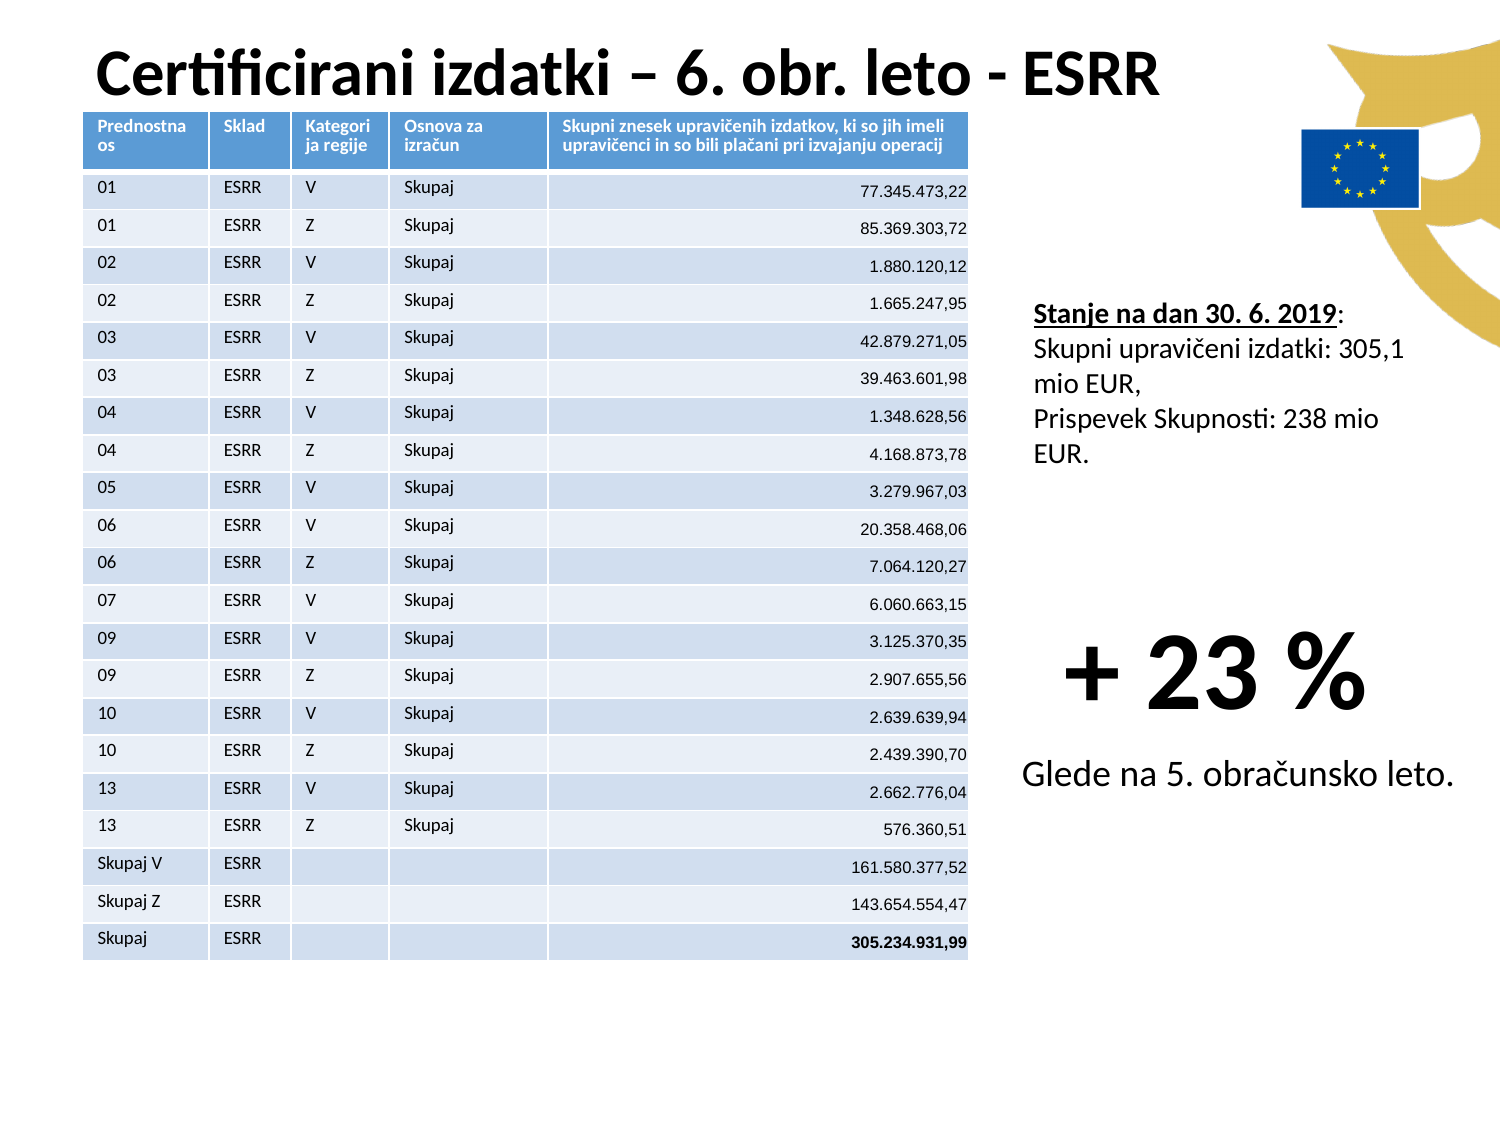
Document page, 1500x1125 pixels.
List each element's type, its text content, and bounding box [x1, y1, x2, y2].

table_cell V [292, 774, 388, 810]
table_cell Skupaj [390, 323, 547, 359]
table_cell 13 [83, 811, 208, 847]
table_cell Z [292, 736, 388, 772]
table_cell 01 [83, 175, 208, 209]
table_cell Z [292, 811, 388, 847]
table_cell Skupaj [390, 436, 547, 471]
table_header Kategorija regije [292, 112, 388, 169]
table_cell Skupaj V [83, 849, 208, 885]
table_cell ESRR [210, 661, 290, 697]
table_cell ESRR [210, 175, 290, 209]
table_cell Z [292, 436, 388, 471]
table_cell 03 [83, 323, 208, 359]
table_cell 20.358.468,06 [549, 511, 968, 547]
table_cell Skupaj [390, 248, 547, 284]
table_header Skupni znesek upravičenih izdatkov, ki so jih imeli upravičenci in so bili plačani pri izvajanju operacij [549, 112, 968, 169]
table_cell ESRR [210, 473, 290, 509]
table_cell ESRR [210, 511, 290, 547]
table_cell Skupaj [390, 361, 547, 396]
table_cell 06 [83, 548, 208, 584]
table_cell 09 [83, 624, 208, 659]
table_cell ESRR [210, 548, 290, 584]
table_cell 1.348.628,56 [549, 398, 968, 434]
table_cell ESRR [210, 361, 290, 396]
table_cell Skupaj [390, 210, 547, 246]
table_cell 06 [83, 511, 208, 547]
table_cell 1.665.247,95 [549, 285, 968, 321]
table_cell Skupaj [390, 398, 547, 434]
table_cell Skupaj [390, 473, 547, 509]
table_cell 2.439.390,70 [549, 736, 968, 772]
table_cell 576.360,51 [549, 811, 968, 847]
table_cell 05 [83, 473, 208, 509]
table_cell Skupaj [390, 586, 547, 622]
table_cell ESRR [210, 248, 290, 284]
table_cell V [292, 586, 388, 622]
table_cell Z [292, 285, 388, 321]
text_box Stanje na dan 30. 6. 2019: Skupni upravičeni izdatki: 305,1 mio EUR, Prispevek Skupnosti: 238 mio EUR. [1018, 287, 1438, 512]
table_cell V [292, 248, 388, 284]
table_cell V [292, 511, 388, 547]
table_cell ESRR [210, 736, 290, 772]
table_cell 13 [83, 774, 208, 810]
table_cell 42.879.271,05 [549, 323, 968, 359]
table_cell V [292, 323, 388, 359]
table_cell ESRR [210, 436, 290, 471]
table_cell 3.125.370,35 [549, 624, 968, 659]
table_cell 2.907.655,56 [549, 661, 968, 697]
table_cell 01 [83, 210, 208, 246]
table_header Osnova za izračun [390, 112, 547, 169]
table_cell Skupaj [390, 175, 547, 209]
table_cell 02 [83, 285, 208, 321]
table_cell [292, 849, 388, 885]
table_cell 2.662.776,04 [549, 774, 968, 810]
table_header Prednostna os [83, 112, 208, 169]
table_cell 10 [83, 699, 208, 734]
table_cell Z [292, 548, 388, 584]
picture [1299, 0, 1500, 488]
table_cell Skupaj [390, 774, 547, 810]
table_cell Skupaj [390, 699, 547, 734]
table_cell 1.880.120,12 [549, 248, 968, 284]
table_cell Z [292, 661, 388, 697]
table_cell 161.580.377,52 [549, 849, 968, 885]
table_cell 4.168.873,78 [549, 436, 968, 471]
table_cell 6.060.663,15 [549, 586, 968, 622]
table_cell 85.369.303,72 [549, 210, 968, 246]
table_cell 03 [83, 361, 208, 396]
table_cell 09 [83, 661, 208, 697]
table_cell Skupaj [390, 661, 547, 697]
table_cell 143.654.554,47 [549, 886, 968, 922]
table_cell ESRR [210, 398, 290, 434]
table_cell ESRR [210, 811, 290, 847]
table_cell 2.639.639,94 [549, 699, 968, 734]
table_cell Skupaj [83, 924, 208, 960]
table_cell V [292, 624, 388, 659]
table_cell 04 [83, 436, 208, 471]
table_cell ESRR [210, 849, 290, 885]
table_cell 39.463.601,98 [549, 361, 968, 396]
table_cell Skupaj Z [83, 886, 208, 922]
table_cell 02 [83, 248, 208, 284]
table_header Sklad [210, 112, 290, 169]
table_cell Skupaj [390, 624, 547, 659]
table_cell ESRR [210, 699, 290, 734]
table_cell Skupaj [390, 811, 547, 847]
table_cell 10 [83, 736, 208, 772]
table_cell Z [292, 361, 388, 396]
table_cell V [292, 699, 388, 734]
table_cell 77.345.473,22 [549, 175, 968, 209]
table_cell Skupaj [390, 548, 547, 584]
table_cell Skupaj [390, 285, 547, 321]
table_cell Skupaj [390, 511, 547, 547]
table_cell 7.064.120,27 [549, 548, 968, 584]
table_cell V [292, 473, 388, 509]
table_cell [390, 849, 547, 885]
table_cell [292, 924, 388, 960]
table_cell ESRR [210, 285, 290, 321]
list Certificirani izdatki – 6. obr. leto - ESRR [81, 0, 1313, 163]
table_cell [292, 886, 388, 922]
table_cell 04 [83, 398, 208, 434]
text_box + 23 % [1049, 589, 1383, 740]
table_cell V [292, 398, 388, 434]
text_box Glede na 5. obračunsko leto. [1007, 741, 1471, 801]
table_cell 3.279.967,03 [549, 473, 968, 509]
table_cell ESRR [210, 210, 290, 246]
table_cell ESRR [210, 586, 290, 622]
table_cell 07 [83, 586, 208, 622]
table_cell [390, 924, 547, 960]
table_cell ESRR [210, 924, 290, 960]
table_cell ESRR [210, 323, 290, 359]
table_cell V [292, 175, 388, 209]
table_cell 305.234.931,99 [549, 924, 968, 960]
table_cell Z [292, 210, 388, 246]
table_cell [390, 886, 547, 922]
table_cell ESRR [210, 774, 290, 810]
table_cell Skupaj [390, 736, 547, 772]
table_cell ESRR [210, 886, 290, 922]
table_cell ESRR [210, 624, 290, 659]
